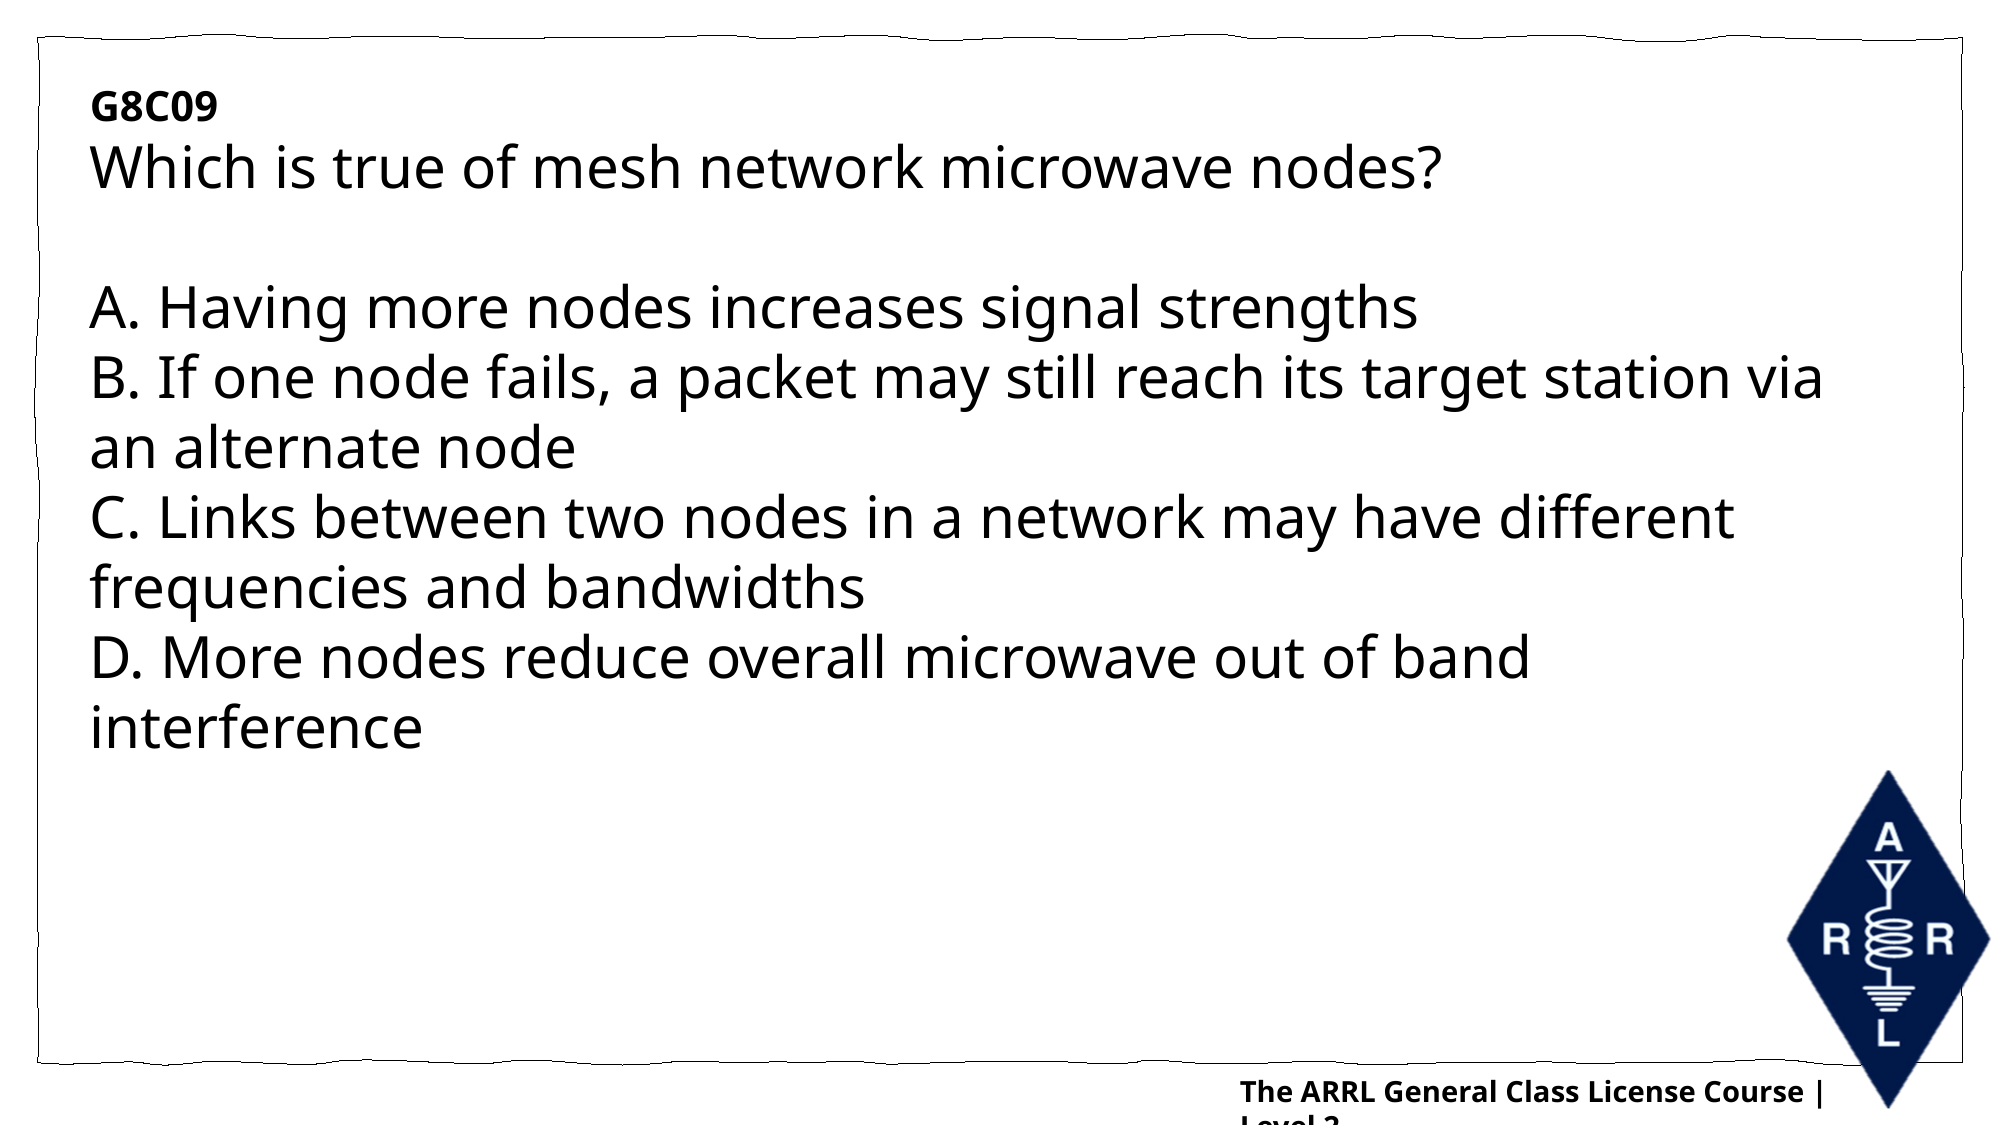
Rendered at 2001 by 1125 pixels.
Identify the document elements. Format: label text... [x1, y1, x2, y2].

picture [1773, 752, 1999, 1125]
text_box G8C09 Which is true of mesh network microwave nodes? A. Having more nodes increases signal strengths B. If one node fails, a packet may still reach its target station via an alternate node C. Links between two nodes in a network may have different frequencies and bandwidths D. More nodes reduce overall microwave out of band interference [75, 72, 1850, 768]
